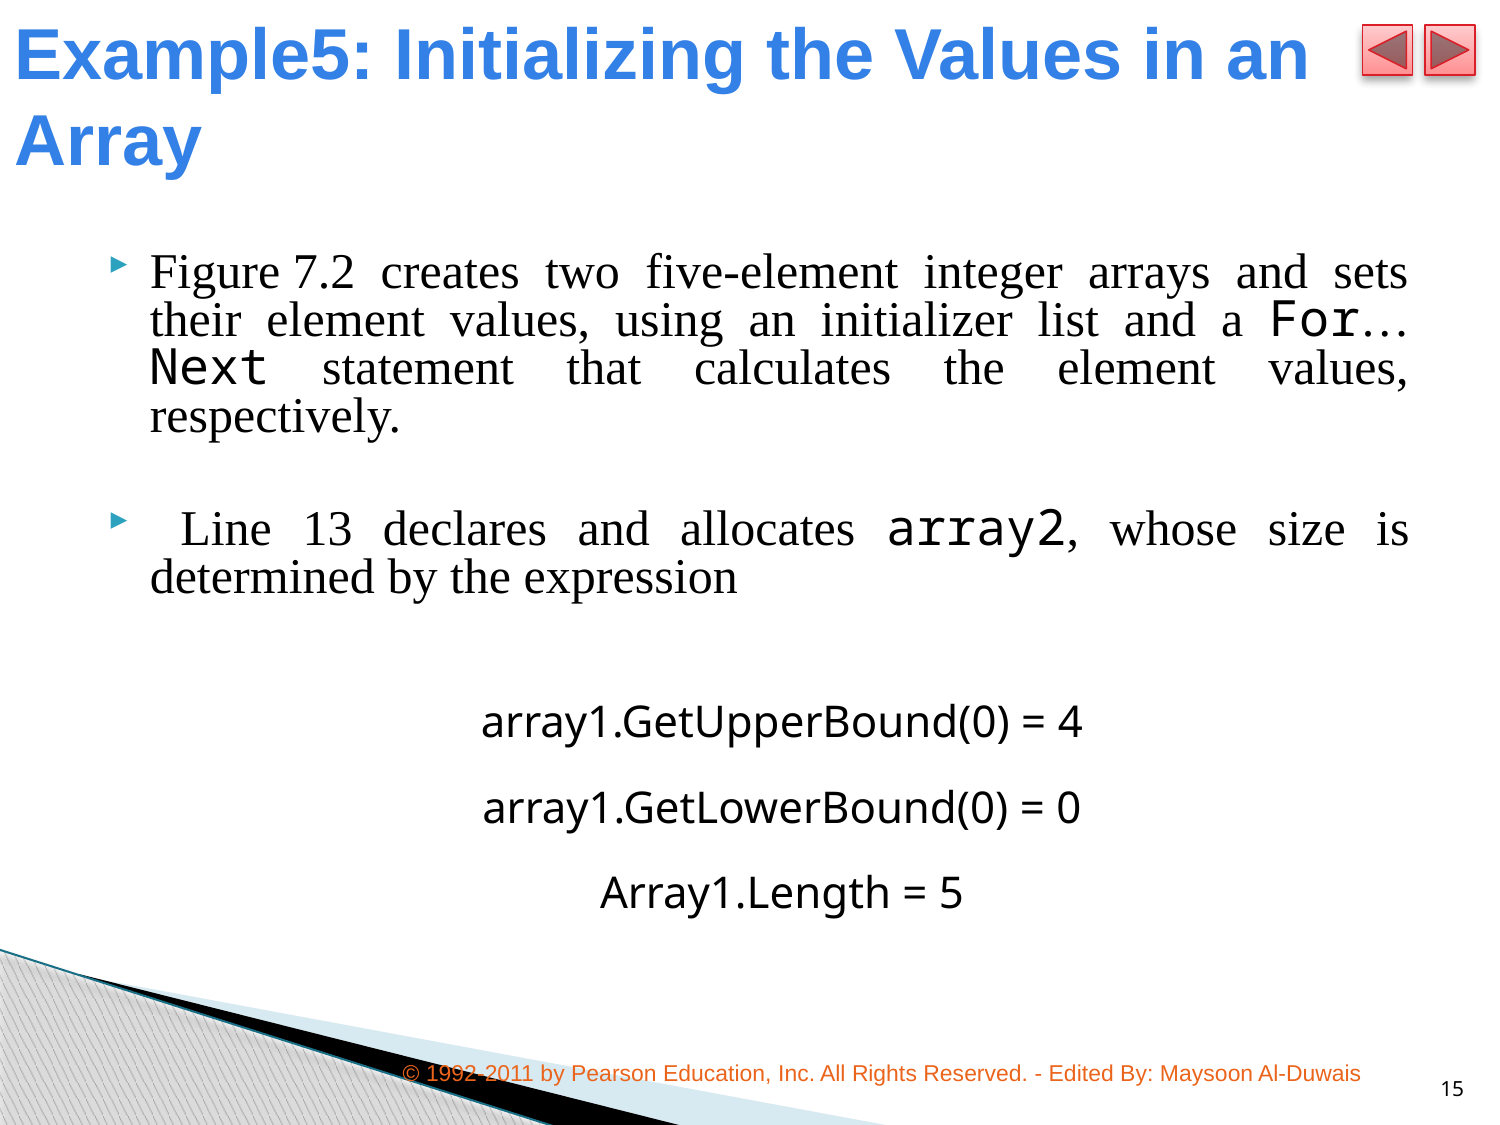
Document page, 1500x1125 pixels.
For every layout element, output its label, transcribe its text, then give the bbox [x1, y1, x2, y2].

title Example5: Initializing the Values in an Array [0, 0, 1425, 188]
footer © 1992-2011 by Pearson Education, Inc. All Rights Reserved. - Edited By: Maysoon Al-Duwais [387, 1051, 1418, 1112]
slide_number 15 [1418, 1051, 1479, 1112]
list Figure 7.2 creates two five-element integer arrays and sets their element values, using an initializer list and a For…Next statement that calculates the element values, respectively. Line 13 declares and allocates array2, whose size is determined by the expression array1.GetUpperBound(0) = 4 array1.GetLowerBound(0) = 0 Array1.Length = 5 [74, 242, 1426, 986]
